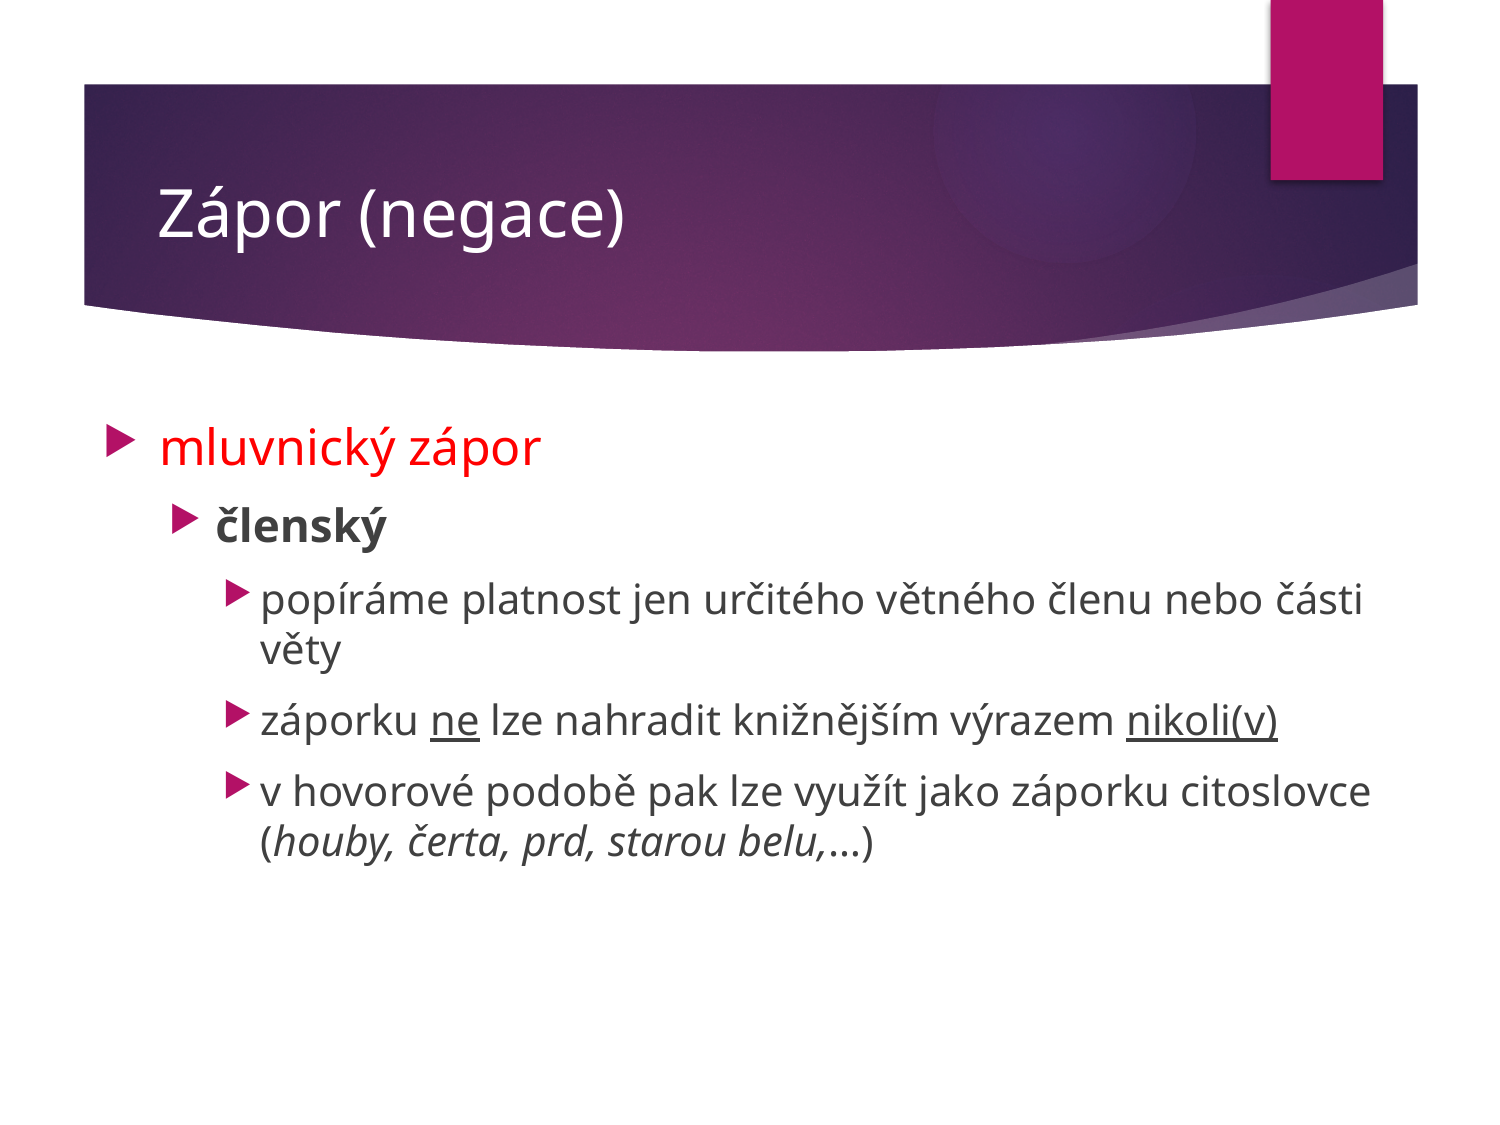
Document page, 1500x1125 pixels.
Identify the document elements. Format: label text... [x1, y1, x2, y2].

list mluvnický zápor členský popíráme platnost jen určitého větného členu nebo části věty záporku ne lze nahradit knižnějším výrazem nikoli(v) v hovorové podobě pak lze využít jako záporku citoslovce (houby, čerta, prd, starou belu,…) [87, 408, 1413, 1125]
title Zápor (negace) [142, 152, 1183, 269]
